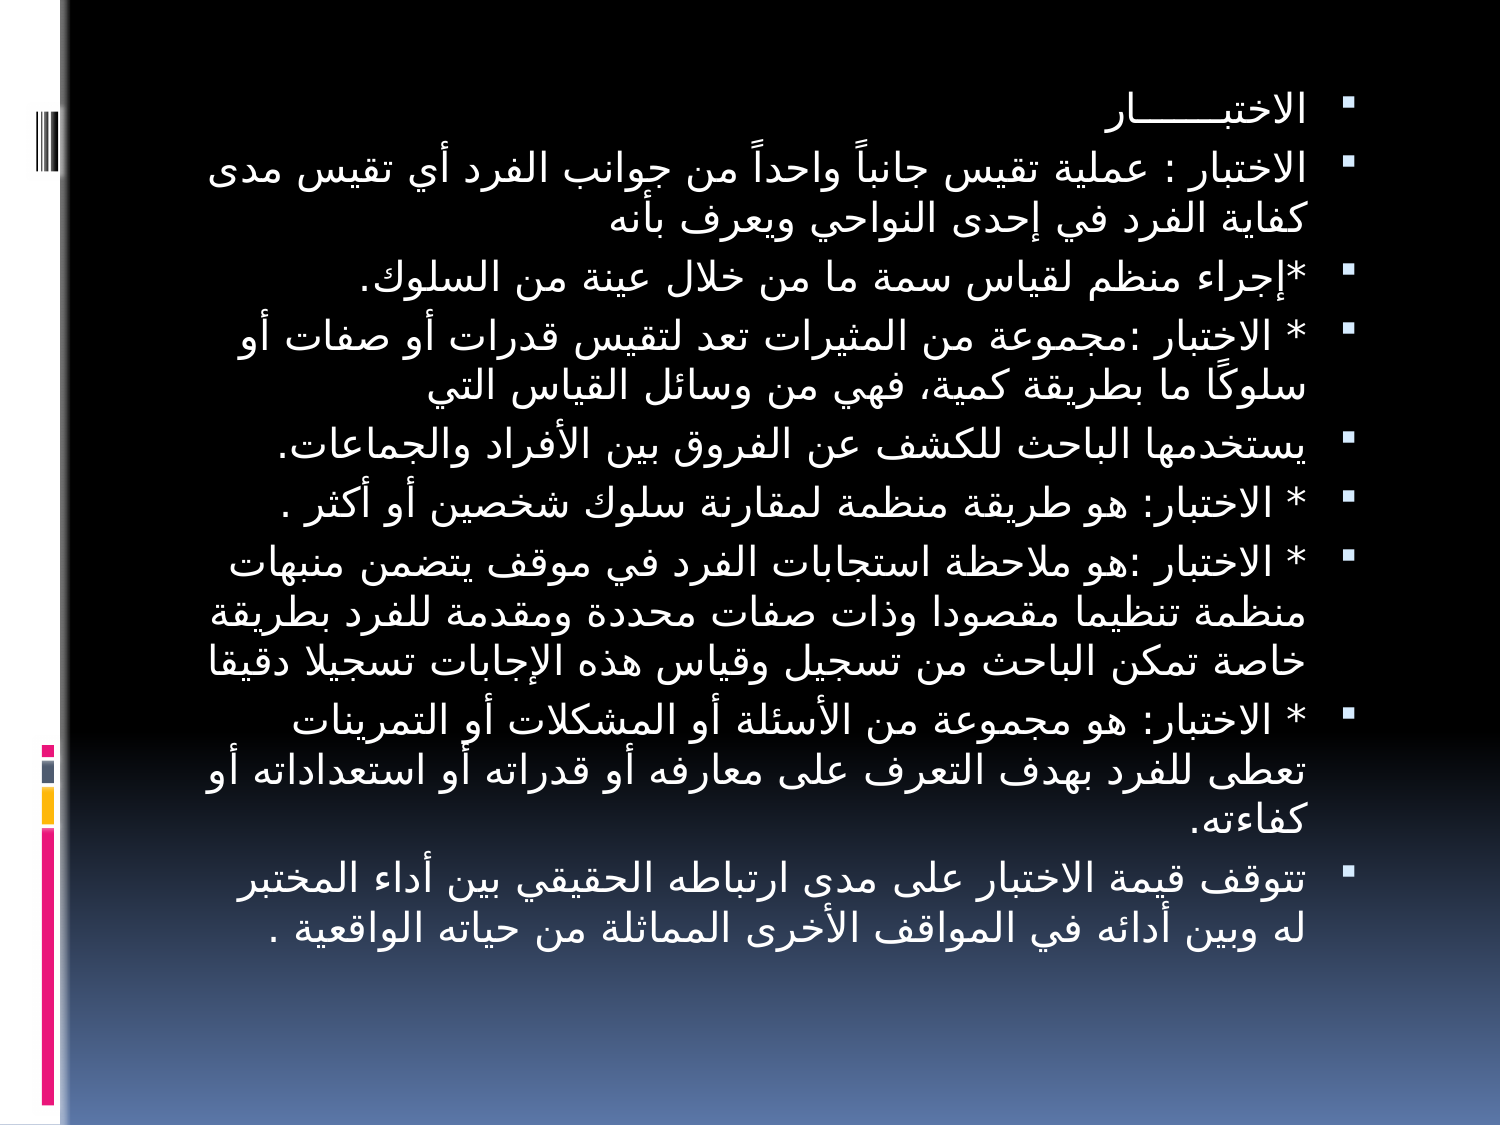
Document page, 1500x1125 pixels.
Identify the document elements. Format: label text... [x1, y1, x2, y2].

list الاختبـــــــار الاختبار : عملية تقيس جانباً واحداً من جوانب الفرد أي تقيس مدى كفاية الفرد في إحدى النواحي ويعرف بأنه *إجراء منظم لقياس سمة ما من خلال عينة من السلوك. * الاختبار :مجموعة من المثيرات تعد لتقيس قدرات أو صفات أو سلوكًا ما بطريقة كمية، فهي من وسائل القياس التي يستخدمها الباحث للكشف عن الفروق بين الأفراد والجماعات. * الاختبار: هو طريقة منظمة لمقارنة سلوك شخصين أو أكثر . * الاختبار :هو ملاحظة استجابات الفرد في موقف يتضمن منبهات منظمة تنظيما مقصودا وذات صفات محددة ومقدمة للفرد بطريقة خاصة تمكن الباحث من تسجيل وقياس هذه الإجابات تسجيلا دقيقا * الاختبار: هو مجموعة من الأسئلة أو المشكلات أو التمرينات تعطى للفرد بهدف التعرف على معارفه أو قدراته أو استعداداته أو كفاءته. تتوقف قيمة الاختبار على مدى ارتباطه الحقيقي بين أداء المختبر له وبين أدائه في المواقف الأخرى المماثلة من حياته الواقعية . [187, 75, 1375, 1013]
